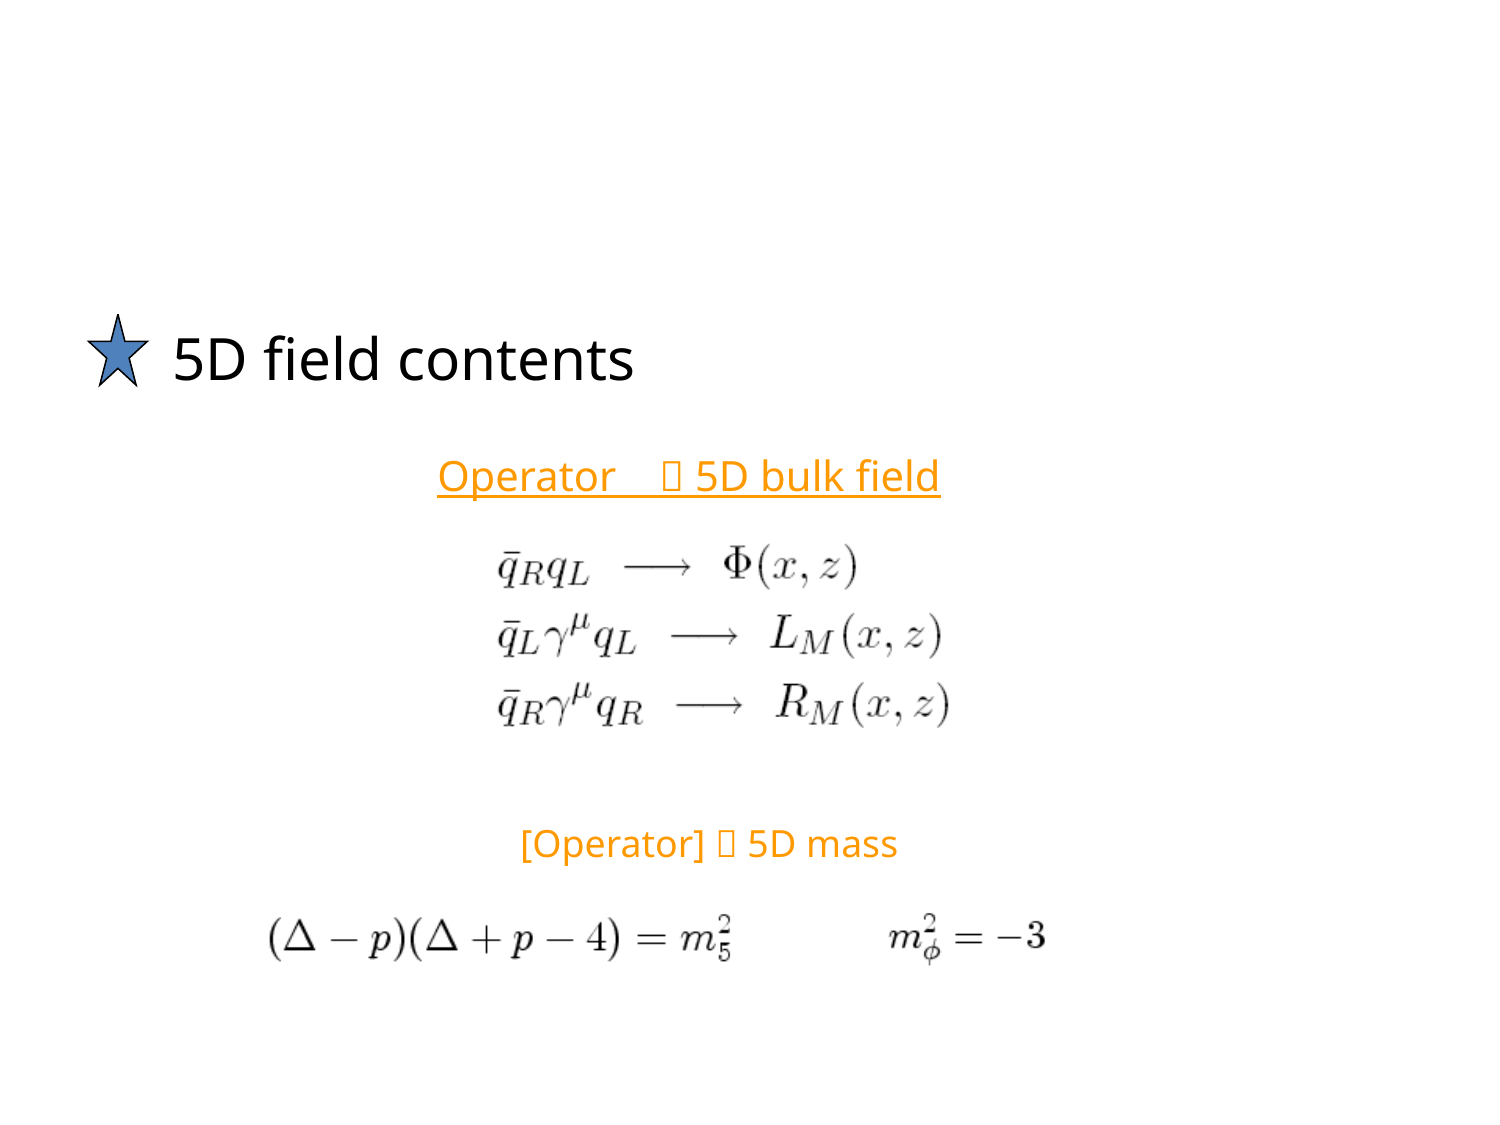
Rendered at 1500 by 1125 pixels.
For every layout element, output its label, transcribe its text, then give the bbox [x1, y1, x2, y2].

text_box 5D field contents [157, 314, 650, 400]
text_box [Operator]  5D mass [505, 812, 914, 873]
text_box Operator  5D bulk field [422, 442, 956, 508]
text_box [241, 869, 752, 1005]
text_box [867, 892, 1070, 983]
text_box [88, 314, 148, 386]
picture [456, 527, 975, 750]
